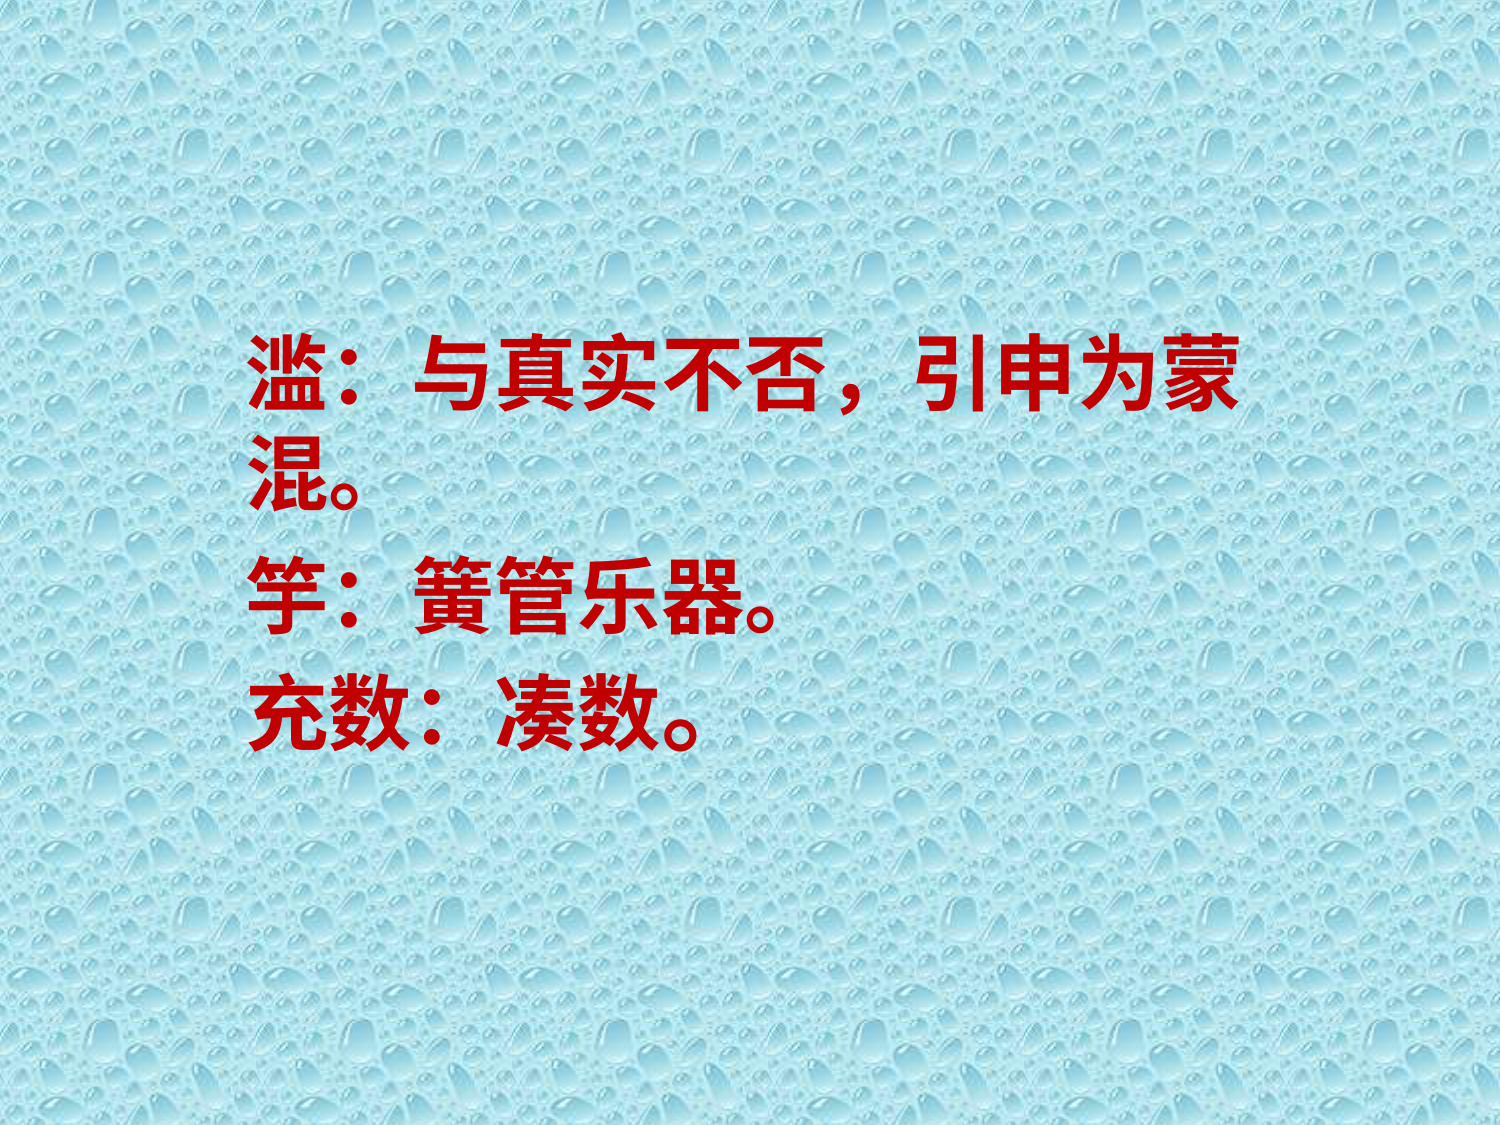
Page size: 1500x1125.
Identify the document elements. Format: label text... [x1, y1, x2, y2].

text_box 滥：与真实不否，引申为蒙混。 竽：簧管乐器。 充数：凑数。 [230, 314, 1388, 772]
picture [0, 0, 1500, 1125]
